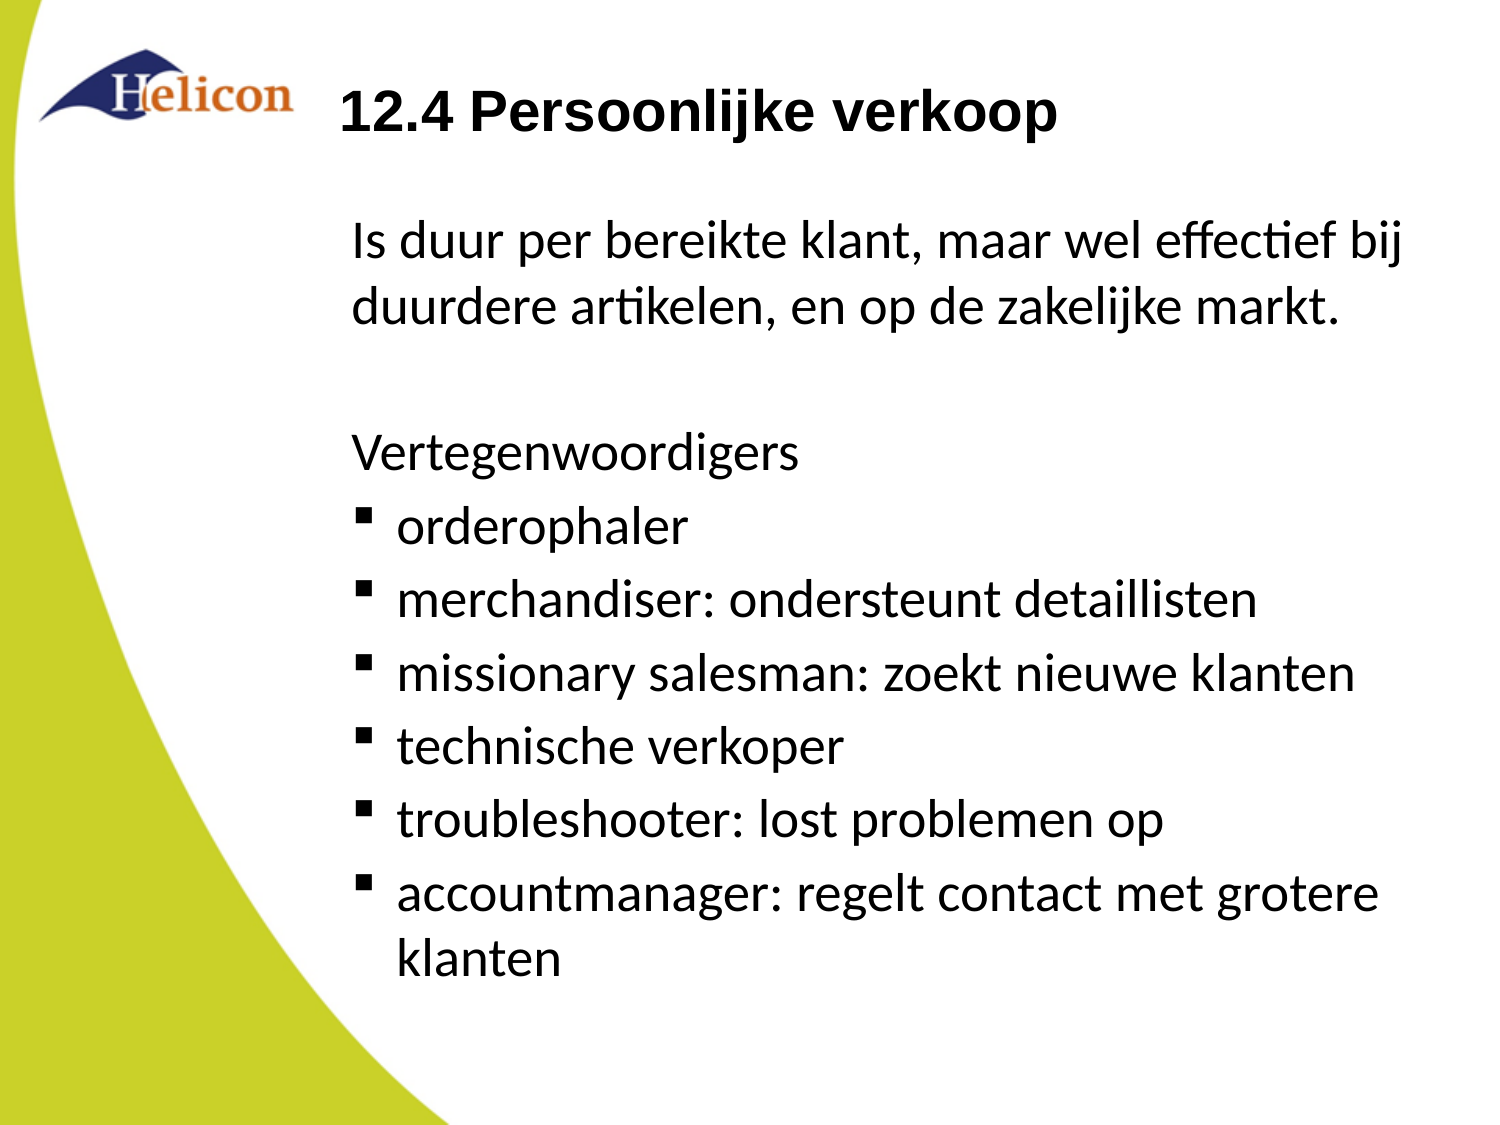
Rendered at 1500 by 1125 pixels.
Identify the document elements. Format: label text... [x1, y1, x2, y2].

picture [0, 0, 1500, 1125]
list Is duur per bereikte klant, maar wel effectief bij duurdere artikelen, en op de zakelijke markt. Vertegenwoordigers orderophaler merchandiser: ondersteunt detaillisten missionary salesman: zoekt nieuwe klanten technische verkoper troubleshooter: lost problemen op accountmanager: regelt contact met grotere klanten [336, 196, 1425, 1005]
title 12.4 Persoonlijke verkoop [324, 54, 1415, 161]
